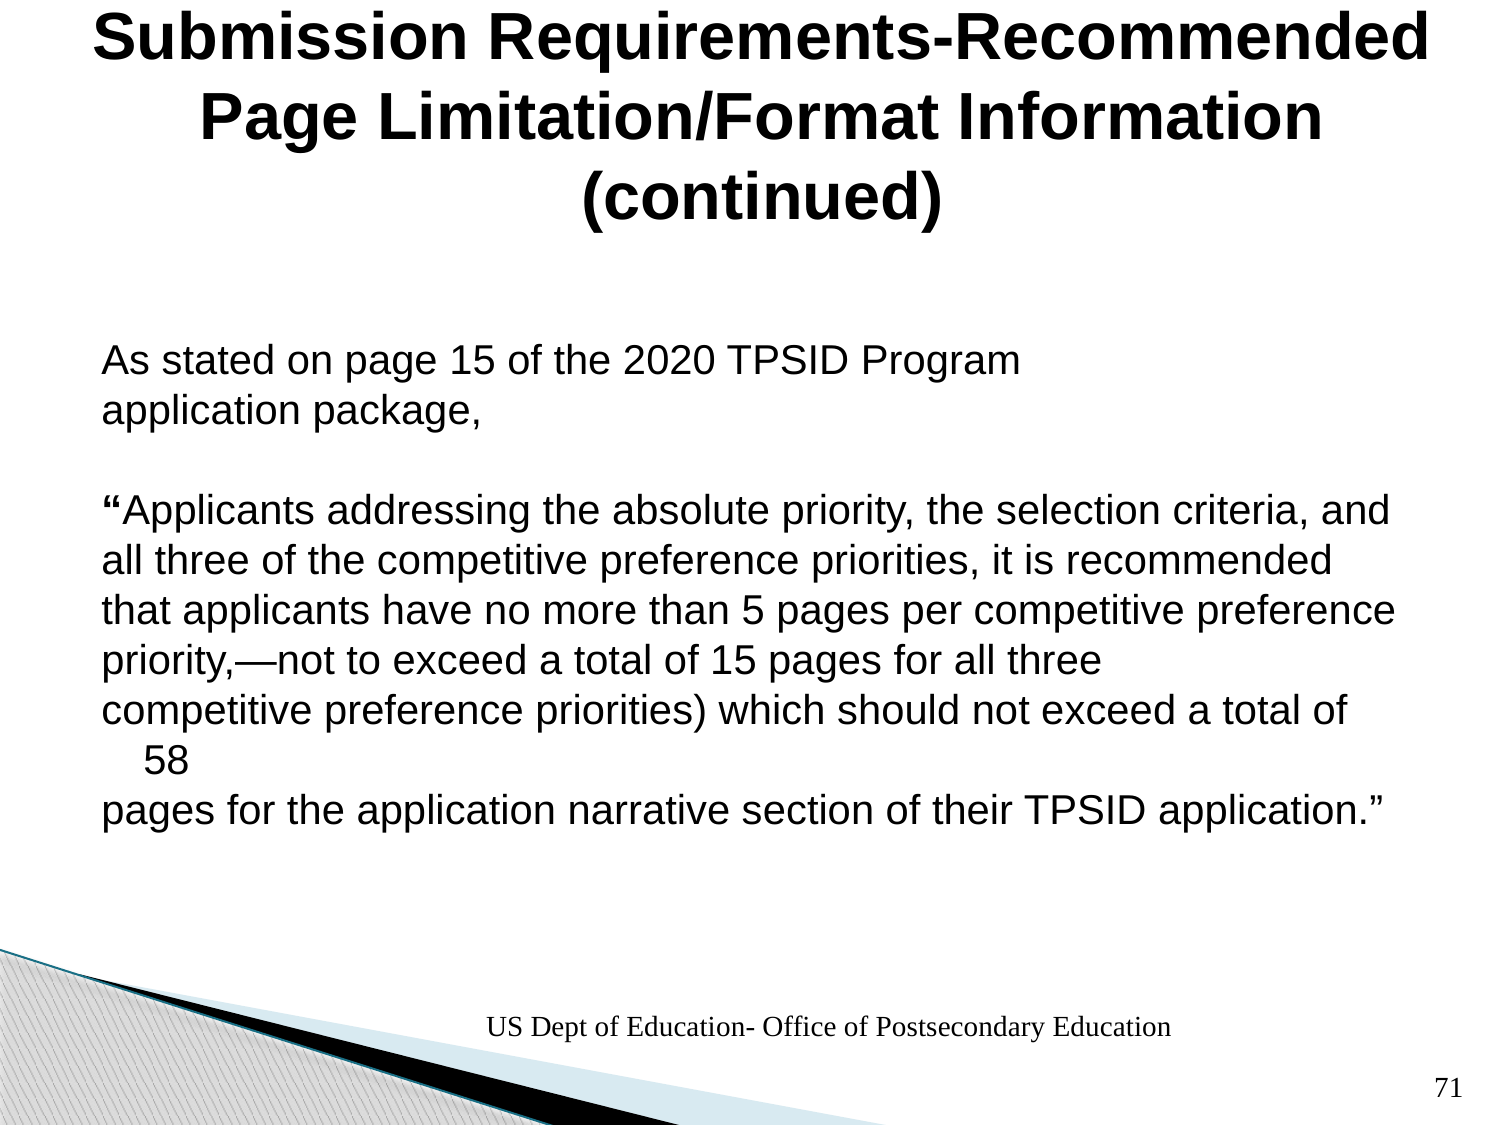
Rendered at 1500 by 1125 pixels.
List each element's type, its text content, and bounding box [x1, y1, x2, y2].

slide_number 71 [1418, 1051, 1479, 1112]
list As stated on page 15 of the 2020 TPSID Program application package, “Applicants addressing the absolute priority, the selection criteria, and all three of the competitive preference priorities, it is recommended that applicants have no more than 5 pages per competitive preference priority,—not to exceed a total of 15 pages for all three competitive preference priorities) which should not exceed a total of 58 pages for the application narrative section of their TPSID application.” [68, 324, 1419, 1068]
footer US Dept of Education- Office of Postsecondary Education [437, 987, 1188, 1050]
title Submission Requirements-Recommended Page Limitation/Format Information (continued) [62, 24, 1463, 200]
